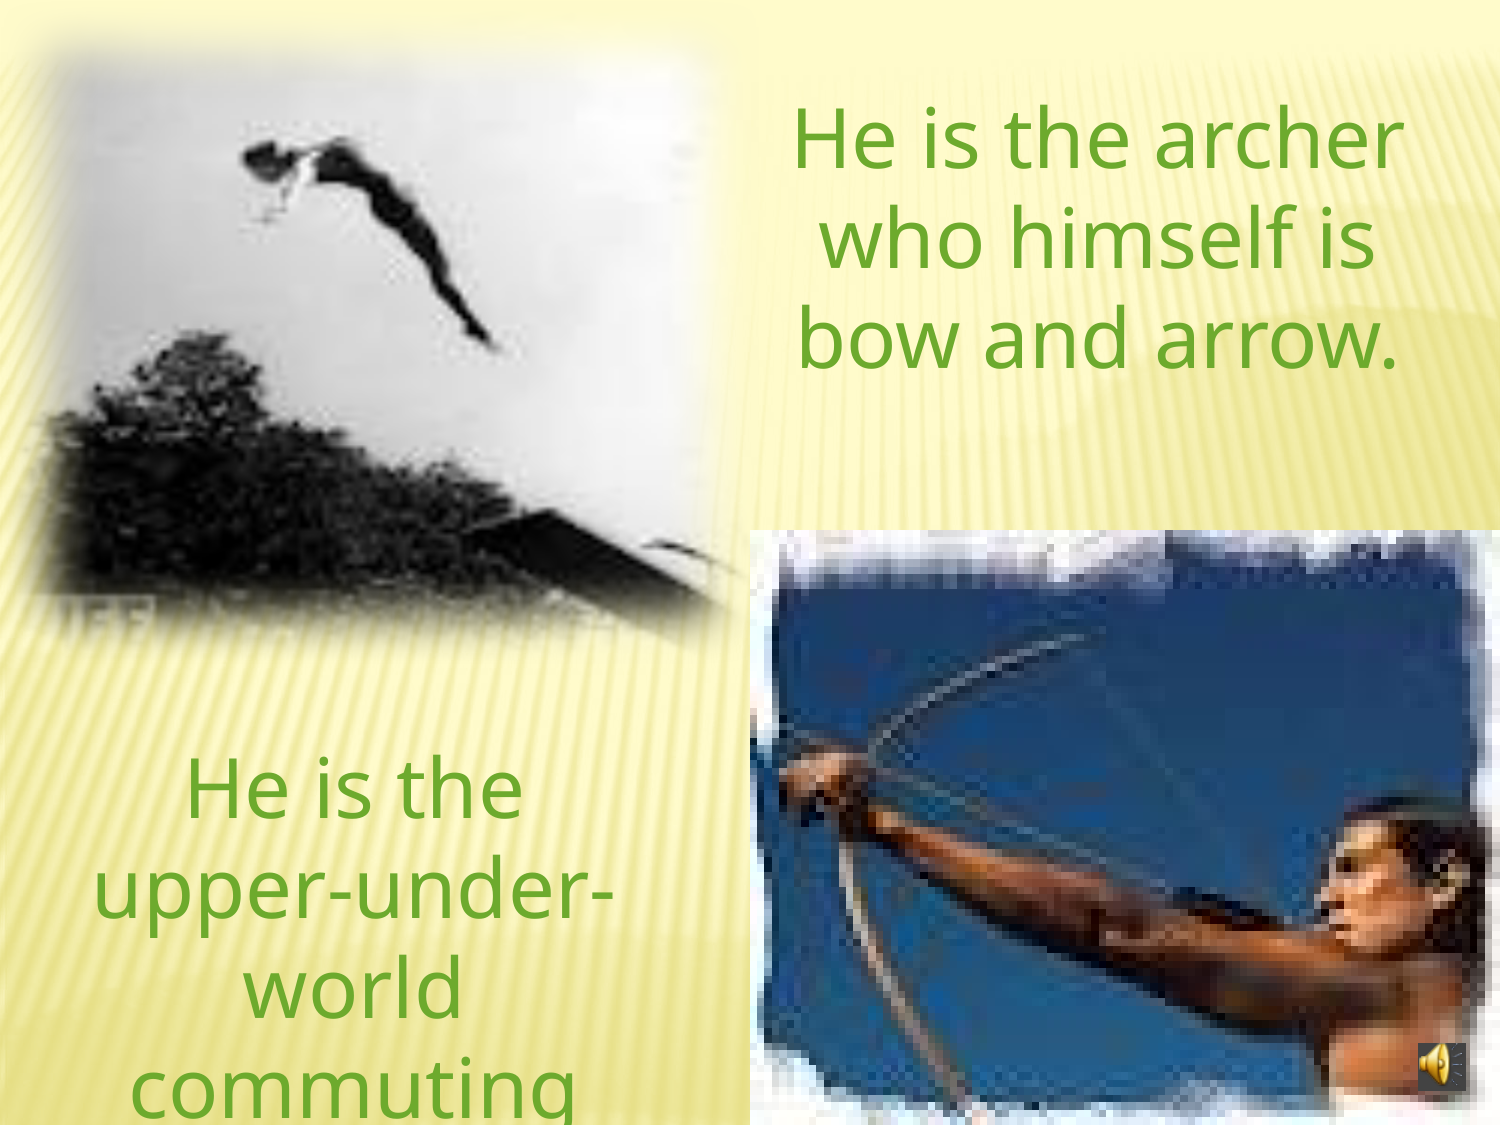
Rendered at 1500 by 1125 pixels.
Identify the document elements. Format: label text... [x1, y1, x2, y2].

text_box He is the archer who himself is bow and arrow. [771, 78, 1436, 393]
picture [0, 0, 1500, 1125]
text_box He is the upper-under-world commuting hero. [53, 727, 656, 1125]
